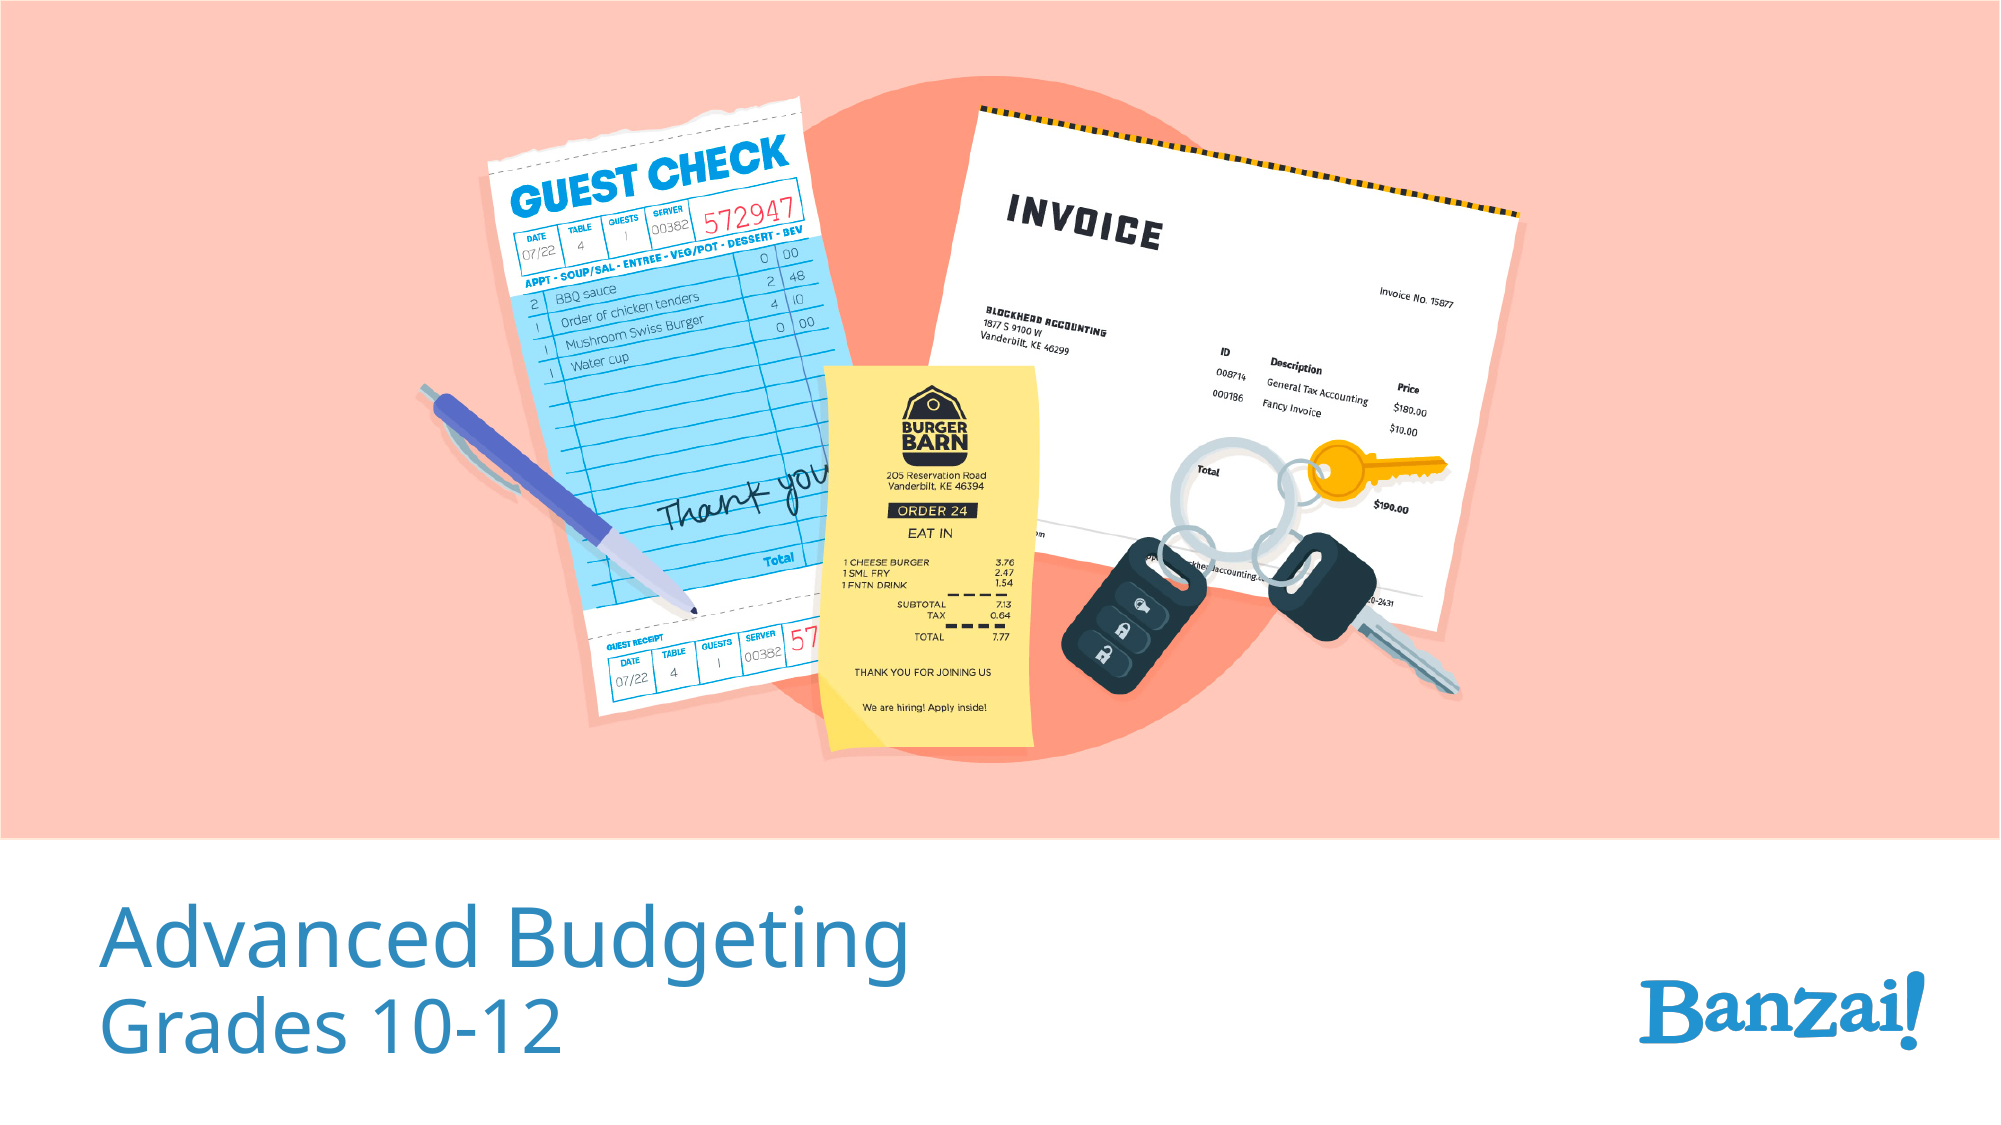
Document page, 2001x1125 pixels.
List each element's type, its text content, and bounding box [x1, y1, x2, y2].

picture [1639, 971, 1925, 1055]
subtitle Grades 10-12 [90, 980, 1592, 1125]
text_box [0, 0, 2000, 839]
text_box Advanced Budgeting [91, 870, 1439, 993]
picture [395, 57, 1557, 781]
